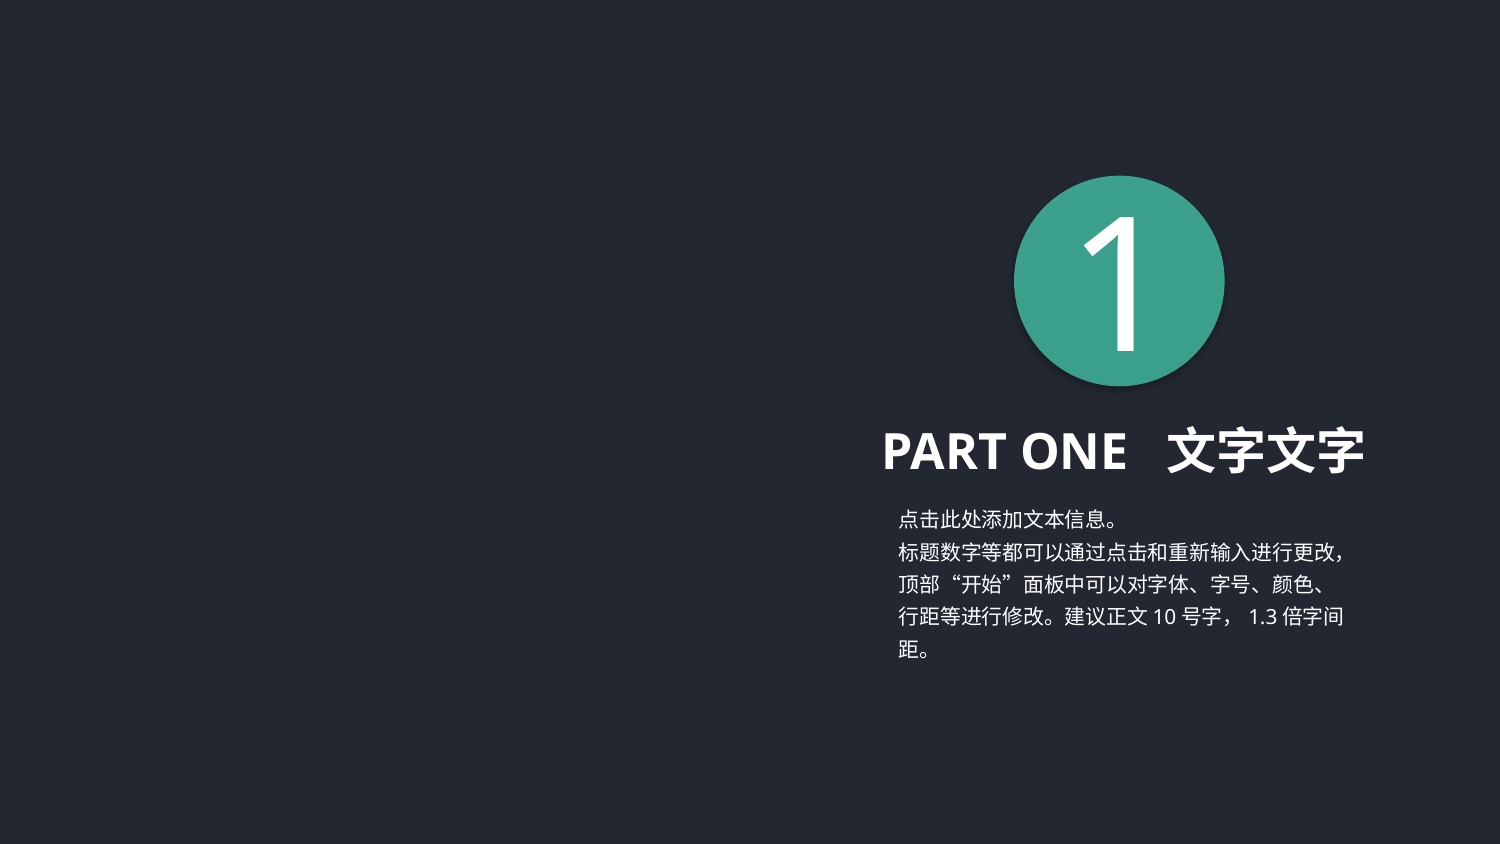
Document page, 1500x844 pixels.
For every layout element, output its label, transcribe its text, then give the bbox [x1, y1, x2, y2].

text_box 1 [1052, 156, 1190, 397]
text_box [1013, 199, 1052, 363]
text_box PART ONE 文字文字 [866, 412, 1382, 487]
text_box [1190, 201, 1226, 361]
text_box 点击此处添加文本信息。 标题数字等都可以通过点击和重新输入进行更改，顶部“开始”面板中可以对字体、字号、颜色、行距等进行修改。建议正文10号字，1.3倍字间距。 [883, 491, 1365, 669]
